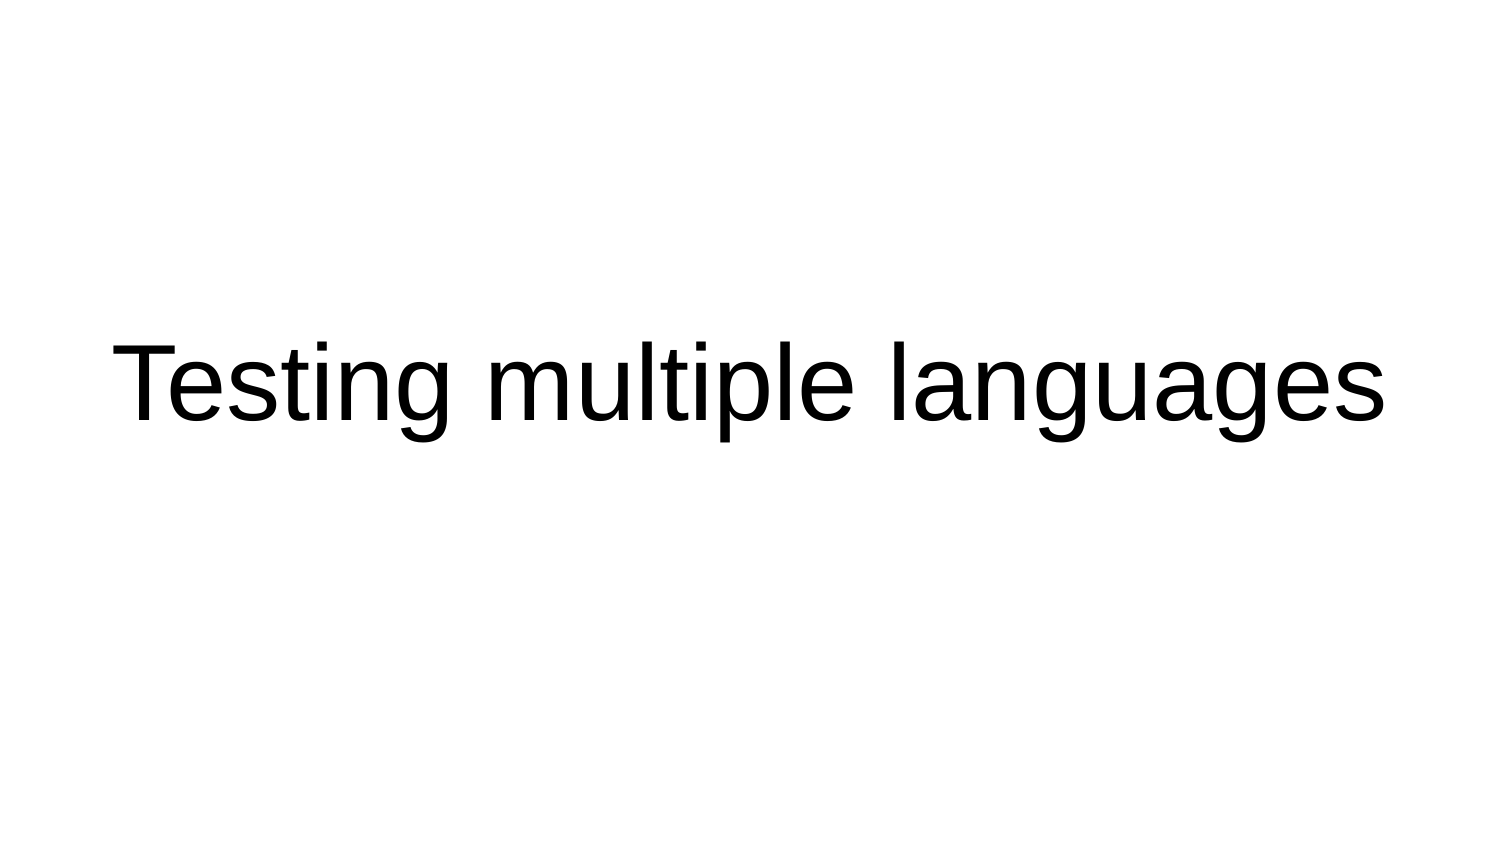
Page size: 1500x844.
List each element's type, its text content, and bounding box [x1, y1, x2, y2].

title Testing multiple languages [51, 122, 1449, 459]
